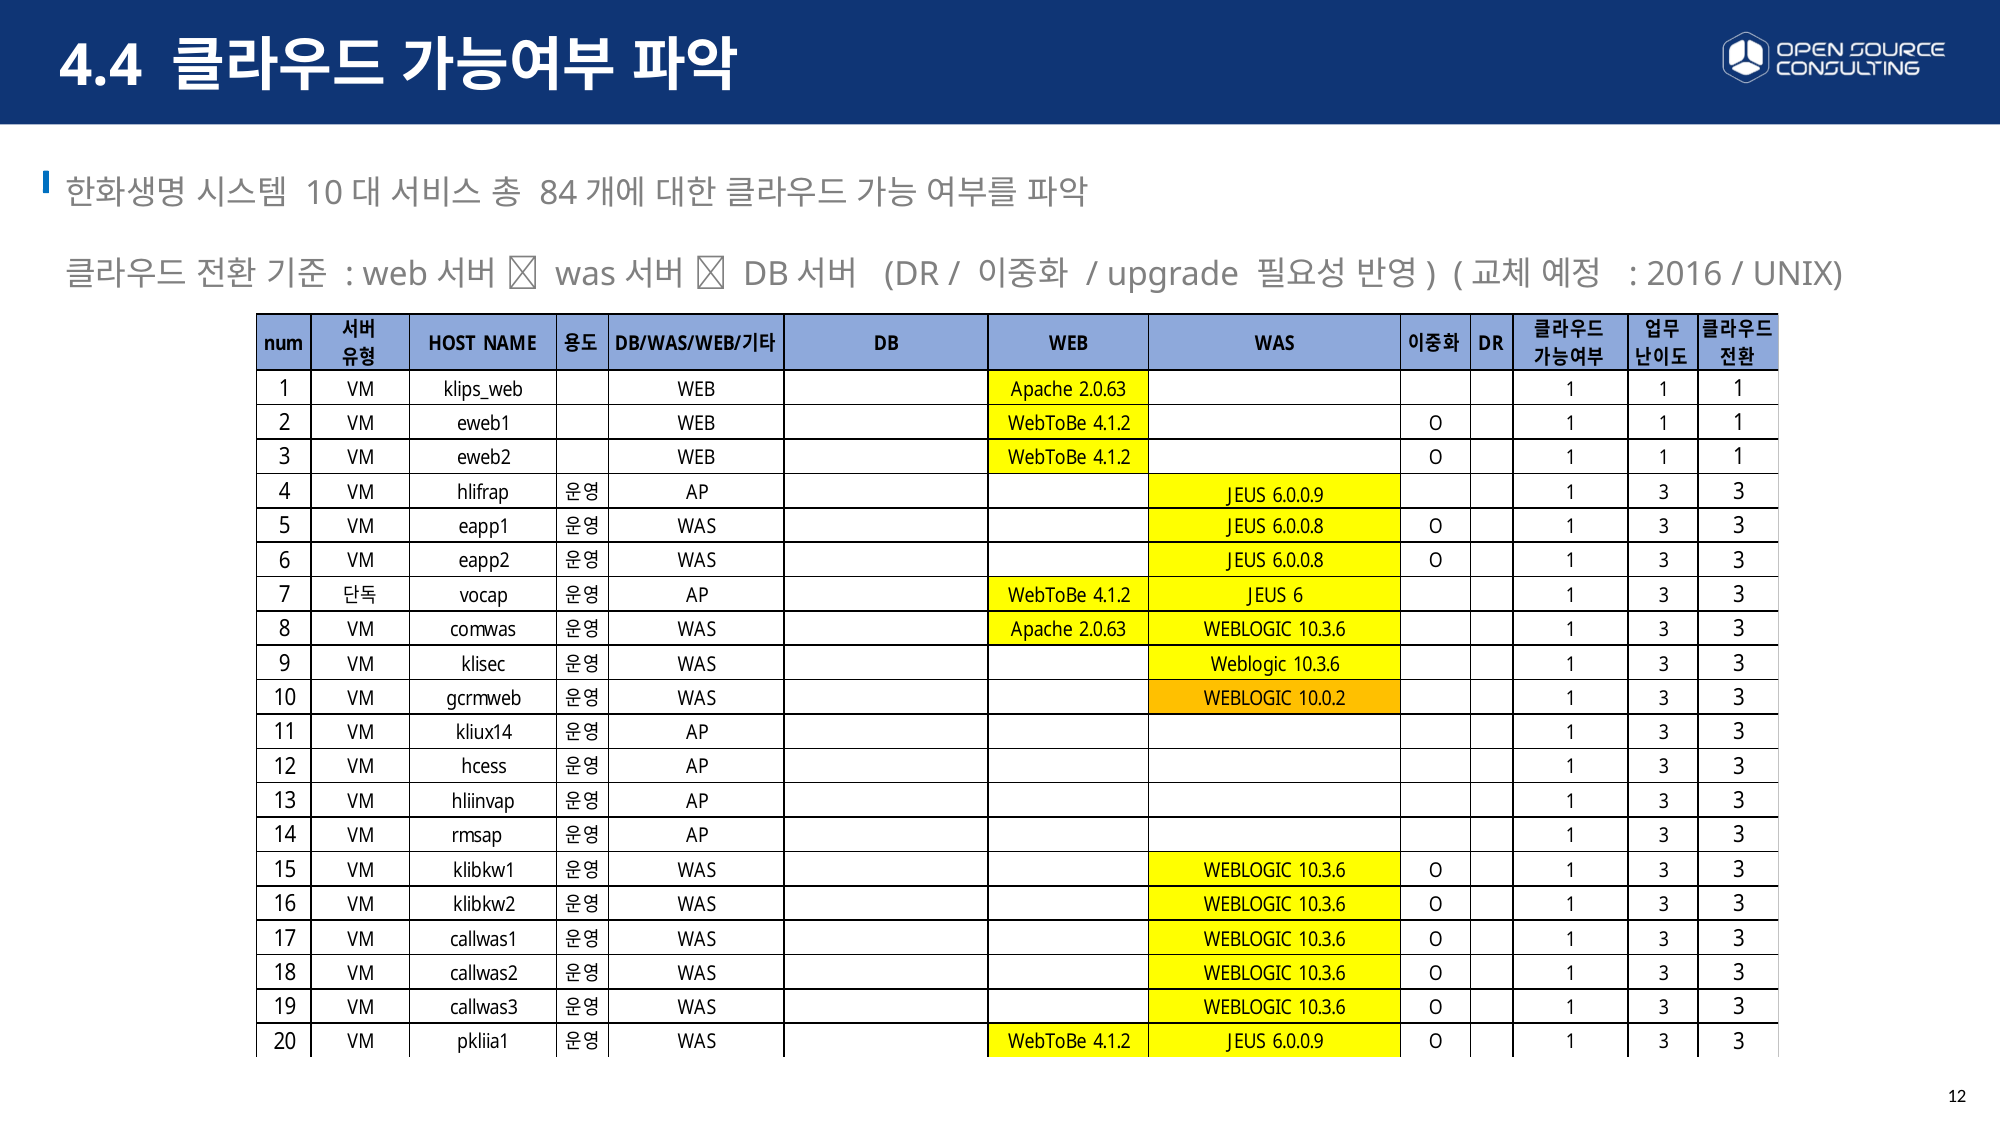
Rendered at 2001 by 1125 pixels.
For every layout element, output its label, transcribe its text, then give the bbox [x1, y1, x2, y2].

list 한화생명 시스템 10대 서비스 총 84개에 대한 클라우드 가능 여부를 파악 클라우드 전환 기준 : web서버  was서버  DB서버 (DR / 이중화 / upgrade 필요성 반영) (교체 예정 : 2016 / UNIX) [50, 144, 1982, 572]
picture [255, 313, 1780, 1059]
title 4.4 클라우드 가능여부 파악 [44, 0, 1570, 125]
picture [1707, 18, 1957, 97]
